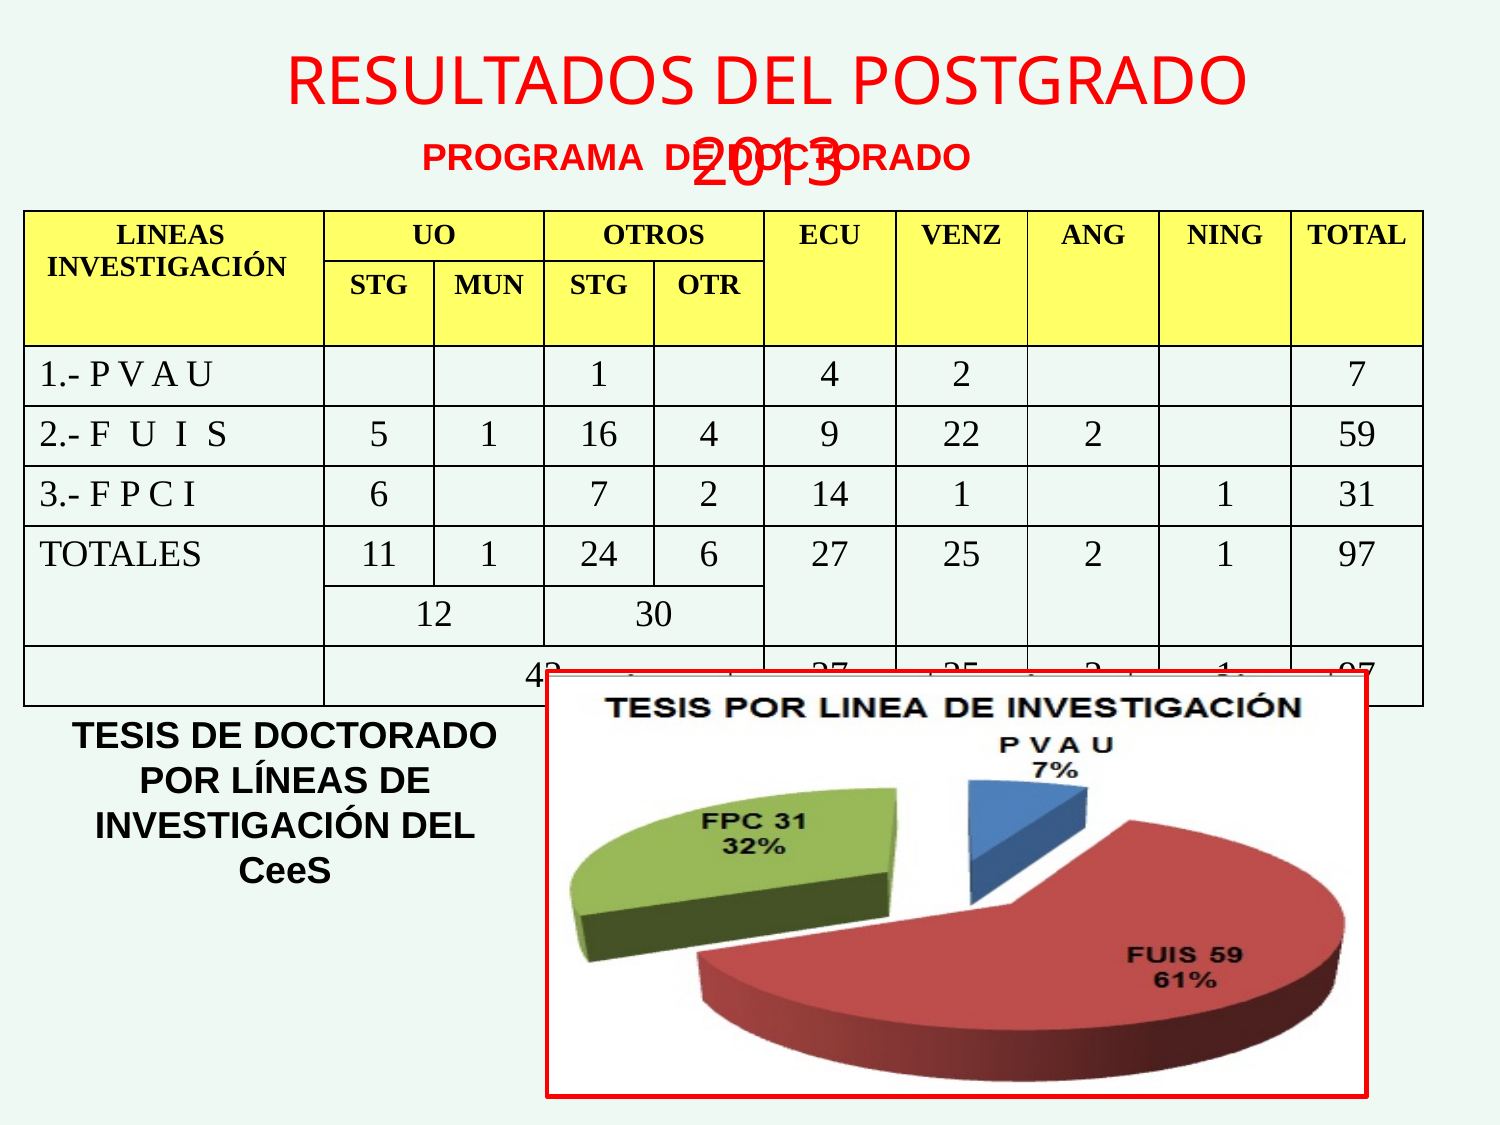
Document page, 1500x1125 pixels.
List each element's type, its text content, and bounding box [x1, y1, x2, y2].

table_cell 25 [897, 527, 1027, 645]
text_box RESULTADOS DEL POSTGRADO 2013 [206, 30, 1330, 206]
table_cell 2 [1028, 407, 1158, 465]
table_cell 4 [655, 407, 763, 465]
table_cell 97 [1292, 647, 1422, 705]
table_header UO [325, 212, 543, 260]
table_cell 31 [1292, 467, 1422, 525]
table_header OTROS [545, 212, 763, 260]
picture [548, 673, 1365, 1095]
table_cell [435, 347, 543, 405]
table_header TOTAL [1292, 212, 1422, 345]
table_cell 42 [325, 647, 763, 705]
table_cell 9 [765, 407, 895, 465]
table_cell OTR [655, 262, 763, 345]
table_cell 59 [1292, 407, 1422, 465]
table_cell 24 [545, 527, 653, 585]
table_cell [1160, 407, 1290, 465]
table_cell 30 [545, 587, 763, 645]
table_cell 14 [765, 467, 895, 525]
table_cell [655, 347, 763, 405]
table_header NING [1160, 212, 1290, 345]
table_cell STG [325, 262, 433, 345]
table_cell 4 [765, 347, 895, 405]
table_cell 25 [897, 647, 1027, 669]
table_cell 12 [325, 587, 543, 645]
table_cell 1 [435, 527, 543, 585]
table_cell 7 [545, 467, 653, 525]
table_cell 1 [1160, 647, 1290, 669]
table_cell [1028, 467, 1158, 525]
table_cell 2.- F U I S [25, 407, 323, 465]
table_cell 2 [1028, 527, 1158, 645]
table_cell TOTALES [25, 527, 323, 645]
table_cell STG [545, 262, 653, 345]
table_header ECU [765, 212, 895, 345]
table_header LINEAS INVESTIGACIÓN [25, 212, 323, 345]
table_cell 1 [545, 347, 653, 405]
table_cell 22 [897, 407, 1027, 465]
table_cell 2 [655, 467, 763, 525]
table_cell [1160, 347, 1290, 405]
table_cell 1 [897, 467, 1027, 525]
table_cell 2 [1028, 647, 1158, 669]
table_cell 7 [1292, 347, 1422, 405]
table_cell 6 [325, 467, 433, 525]
table_header ANG [1028, 212, 1158, 345]
table_cell 6 [655, 527, 763, 585]
table_cell MUN [435, 262, 543, 345]
table_cell 3.- F P C I [25, 467, 323, 525]
text_box PROGRAMA DE DOCTORADO [395, 125, 998, 186]
table_cell 1 [435, 407, 543, 465]
table_cell 27 [765, 647, 895, 669]
table_cell [325, 347, 433, 405]
table_cell 5 [325, 407, 433, 465]
table_cell [1028, 347, 1158, 405]
table_cell 97 [1292, 527, 1422, 645]
table_cell 1 [1160, 467, 1290, 525]
table_cell 1.- P V A U [25, 347, 323, 405]
table_cell 1 [1160, 527, 1290, 645]
table_header VENZ [897, 212, 1027, 345]
table_cell 27 [765, 527, 895, 645]
table_cell 2 [897, 347, 1027, 405]
table_cell [435, 467, 543, 525]
table_cell [25, 647, 323, 705]
table_cell 16 [545, 407, 653, 465]
table_cell 11 [325, 527, 433, 585]
text_box TESIS DE DOCTORADO POR LÍNEAS DE INVESTIGACIÓN DEL CeeS [53, 707, 518, 899]
